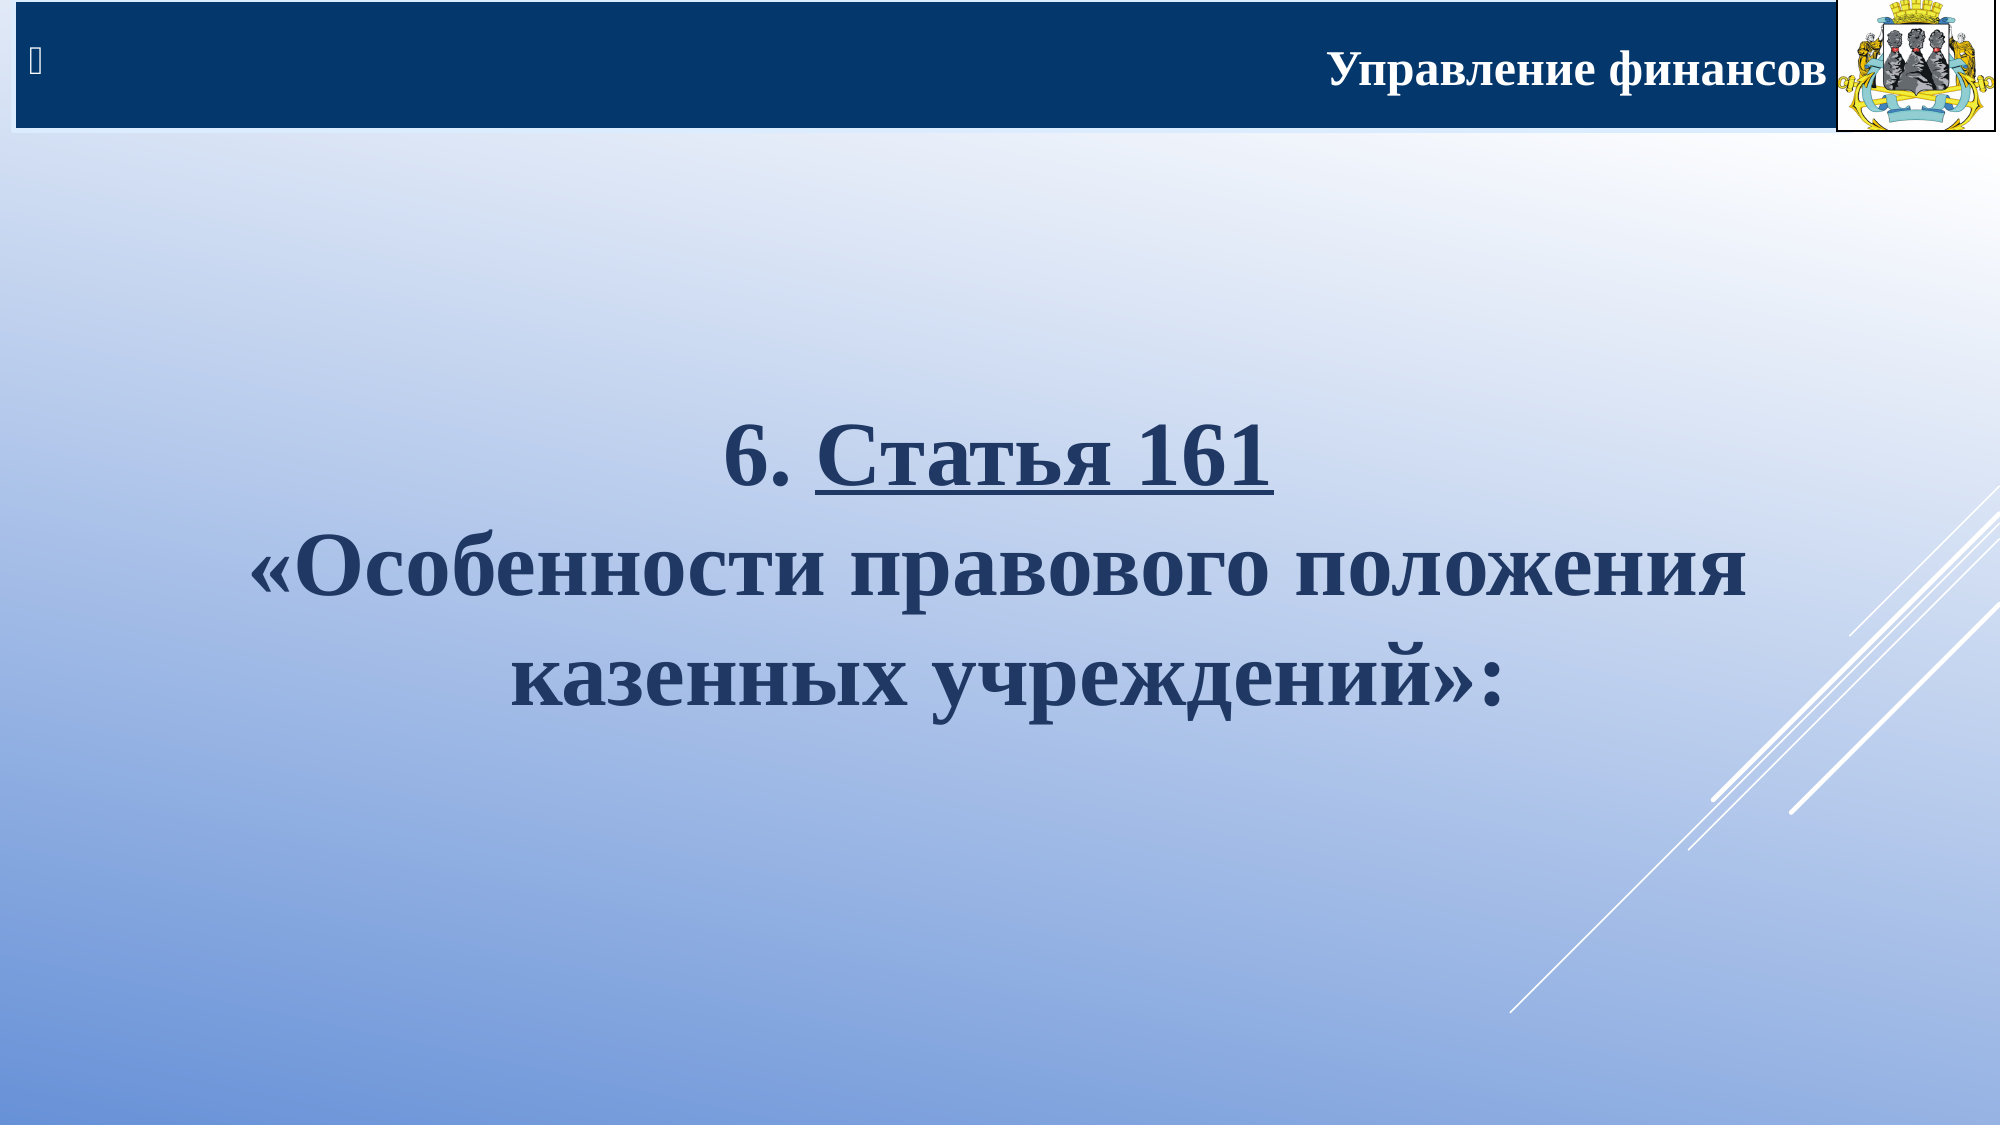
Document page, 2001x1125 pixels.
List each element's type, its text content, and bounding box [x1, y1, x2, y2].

title 6. Статья 161 «Особенности правового положения казенных учреждений»: [25, 132, 1995, 1098]
picture [1837, 0, 1995, 131]
list Управление финансов [13, 0, 1836, 132]
